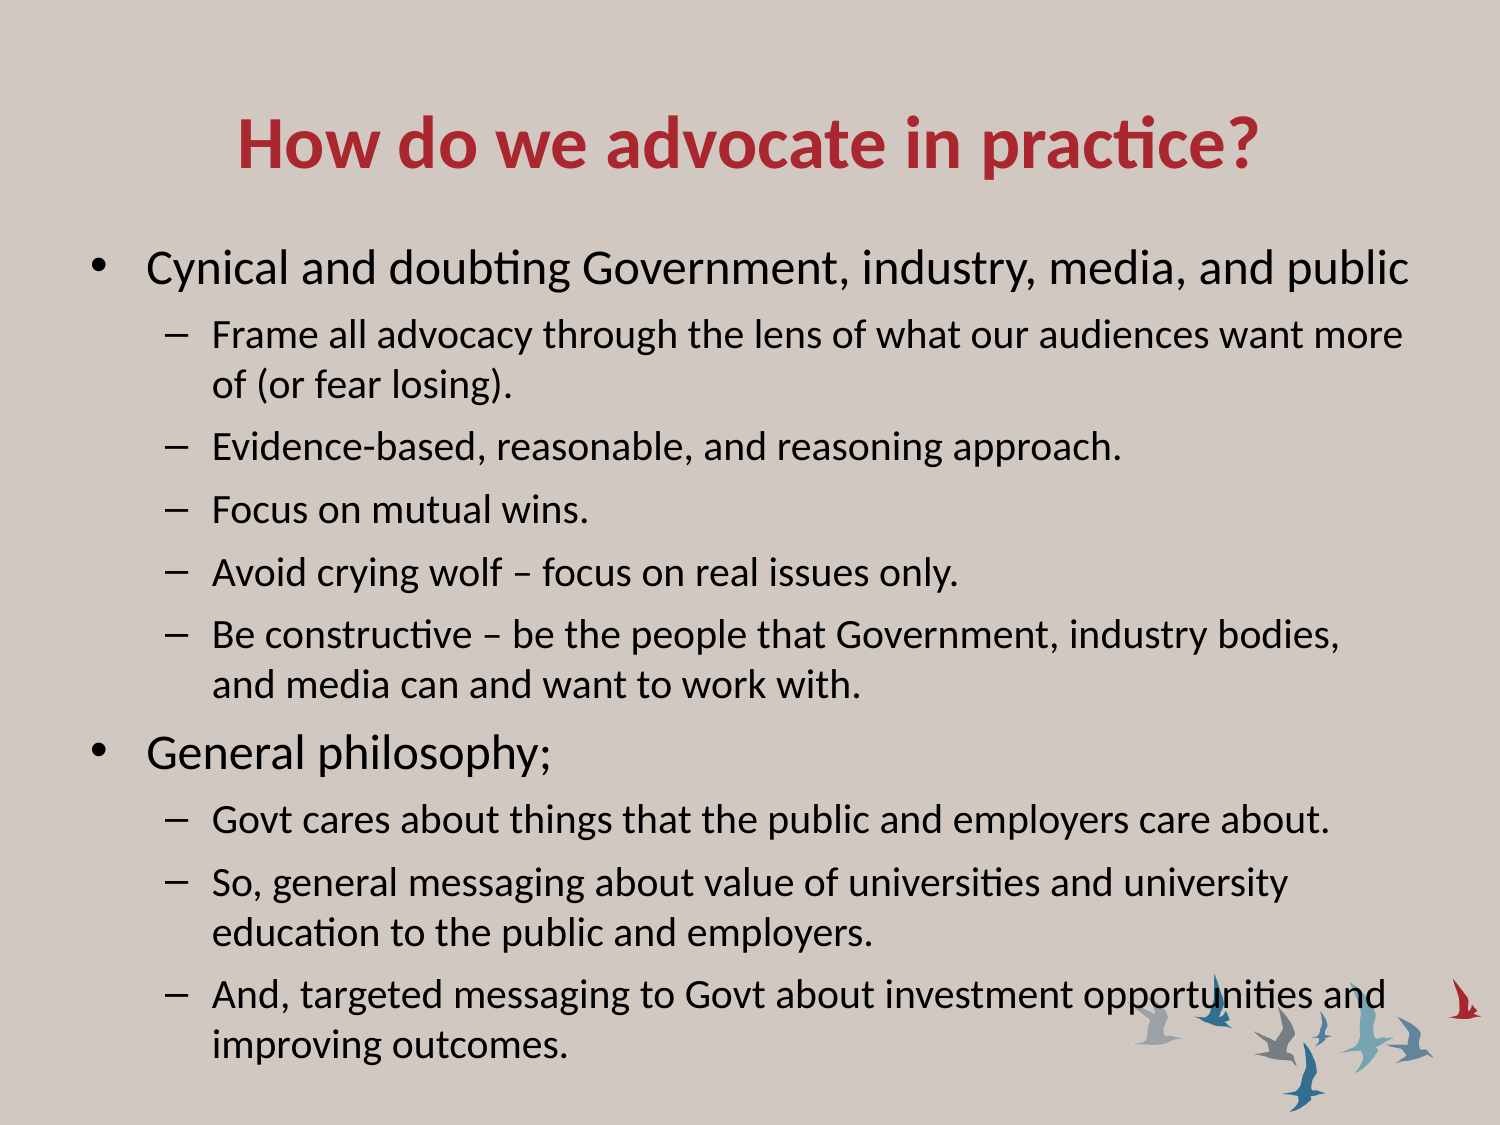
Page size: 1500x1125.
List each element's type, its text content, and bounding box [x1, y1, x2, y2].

list Cynical and doubting Government, industry, media, and public Frame all advocacy through the lens of what our audiences want more of (or fear losing). Evidence-based, reasonable, and reasoning approach. Focus on mutual wins. Avoid crying wolf – focus on real issues only. Be constructive – be the people that Government, industry bodies, and media can and want to work with. General philosophy; Govt cares about things that the public and employers care about. So, general messaging about value of universities and university education to the public and employers. And, targeted messaging to Govt about investment opportunities and improving outcomes. [75, 226, 1425, 1047]
title How do we advocate in practice? [75, 45, 1425, 226]
picture [1123, 972, 1481, 1113]
